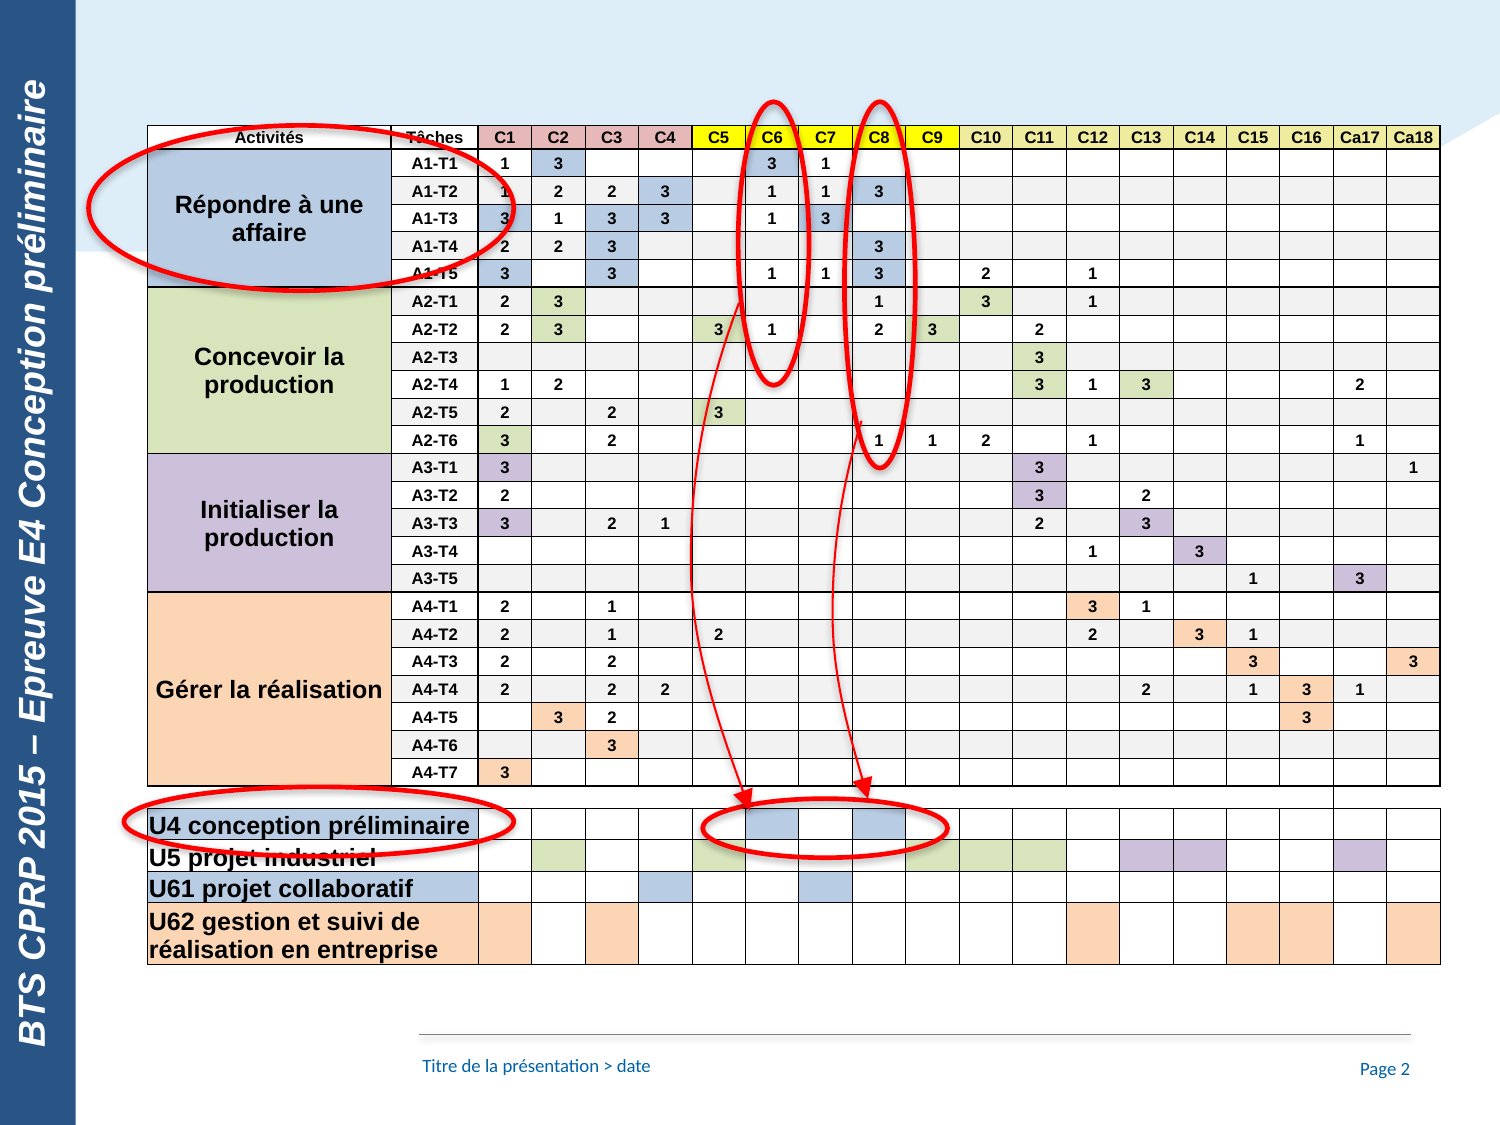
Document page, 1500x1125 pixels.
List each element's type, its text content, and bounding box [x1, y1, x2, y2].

table_cell [639, 426, 692, 453]
table_cell [639, 399, 692, 425]
table_cell [1334, 260, 1386, 286]
table_cell [960, 537, 1012, 564]
table_cell [867, 565, 905, 591]
table_cell [1066, 787, 1120, 808]
table_cell 2 [639, 676, 692, 702]
text_box [830, 420, 873, 799]
table_cell [799, 759, 852, 785]
table_cell [639, 537, 685, 564]
table_cell 3 [586, 260, 638, 286]
table_cell 3 [639, 205, 692, 231]
table_cell [811, 288, 840, 315]
table_cell [1280, 809, 1333, 839]
table_cell [639, 232, 692, 259]
table_cell [748, 509, 798, 536]
table_cell [1280, 177, 1333, 204]
table_cell 3 [479, 454, 531, 481]
table_cell [1227, 426, 1279, 453]
table_cell [532, 454, 585, 481]
table_cell [586, 371, 638, 398]
table_cell [960, 731, 1012, 758]
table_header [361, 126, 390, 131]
table_cell [746, 872, 798, 902]
table_cell [479, 872, 531, 902]
table_header C11 [1013, 126, 1066, 148]
table_cell [1174, 454, 1226, 481]
table_cell [747, 454, 798, 481]
table_cell [749, 537, 798, 564]
table_cell [1280, 343, 1333, 370]
table_header Ca17 [1334, 126, 1386, 148]
table_cell [479, 731, 531, 758]
table_cell [532, 676, 585, 702]
table_cell [868, 648, 905, 675]
table_cell [1013, 537, 1066, 564]
table_cell [853, 859, 905, 871]
table_cell [639, 648, 692, 675]
table_cell 3 [1227, 648, 1279, 675]
table_cell 3 [693, 399, 703, 425]
table_cell [1387, 316, 1439, 342]
table_cell [639, 593, 687, 619]
table_cell 1 [1067, 426, 1119, 453]
table_cell [1013, 676, 1066, 702]
table_cell 3 [1013, 371, 1066, 398]
table_cell [585, 787, 639, 808]
table_cell [693, 150, 742, 176]
table_cell [532, 509, 585, 536]
table_cell [1120, 903, 1173, 964]
table_cell [1120, 648, 1173, 675]
table_cell [799, 787, 852, 798]
table_cell [1013, 150, 1066, 176]
text_box BTS CPRP 2015 – Epreuve E4 Conception préliminaire [0, 0, 76, 1125]
table_cell [1174, 872, 1226, 902]
table_cell [799, 648, 829, 675]
table_cell [1174, 316, 1226, 342]
table_cell [1067, 872, 1119, 902]
table_cell [639, 260, 692, 286]
table_cell [1280, 426, 1333, 453]
table_cell [693, 232, 732, 259]
table_cell 3 [1280, 676, 1333, 702]
table_cell 2 [532, 232, 585, 259]
table_cell [639, 288, 692, 315]
table_cell [639, 787, 692, 808]
table_cell [1173, 787, 1226, 808]
table_cell [906, 537, 959, 564]
table_cell 3 [960, 288, 1012, 315]
table_cell [1067, 809, 1119, 839]
table_cell [532, 260, 585, 286]
table_cell 1 [1227, 676, 1279, 702]
table_cell [960, 648, 1012, 675]
table_cell [1174, 426, 1226, 453]
table_cell [693, 288, 735, 315]
table_cell [1334, 759, 1386, 785]
table_cell [1227, 903, 1279, 964]
table_cell [755, 787, 799, 802]
table_cell [1120, 840, 1173, 871]
table_cell A1-T1 [460, 150, 477, 159]
table_cell [693, 840, 745, 871]
table_cell [586, 840, 638, 871]
table_cell [1387, 759, 1439, 785]
table_cell [960, 232, 1012, 259]
table_cell [586, 872, 638, 902]
table_cell [1334, 787, 1387, 808]
table_cell [1334, 482, 1386, 508]
table_cell [960, 316, 1012, 342]
table_header C2 [532, 126, 585, 148]
table_cell 3 [814, 205, 843, 231]
table_cell 1 [532, 205, 585, 231]
table_cell [960, 399, 1012, 425]
table_cell [914, 371, 959, 398]
table_cell [960, 872, 1012, 902]
table_cell [960, 840, 1012, 871]
table_cell [1174, 205, 1226, 231]
table_cell [799, 593, 825, 619]
table_cell [1334, 593, 1386, 619]
table_cell [960, 565, 1012, 591]
table_cell Gérer la réalisation [148, 593, 391, 785]
table_cell [906, 454, 959, 481]
table_cell 2 [532, 371, 585, 398]
table_cell 3 [532, 288, 585, 315]
table_header C10 [960, 126, 1012, 148]
table_cell 1 [814, 260, 840, 286]
table_cell [1013, 759, 1066, 785]
table_cell A4-T7 [392, 759, 477, 785]
table_cell A4-T4 [392, 676, 477, 702]
table_cell [479, 703, 531, 730]
table_cell [1387, 205, 1439, 231]
table_cell [865, 482, 905, 508]
table_cell [1067, 565, 1119, 591]
table_cell [586, 343, 638, 370]
table_cell [750, 620, 798, 647]
table_cell A4-T1 [392, 593, 477, 619]
table_cell [1013, 288, 1066, 315]
table_cell A2-T2 [392, 316, 477, 342]
text_box [843, 100, 917, 469]
table_cell [1120, 620, 1173, 647]
table_cell [1387, 565, 1439, 591]
table_cell [746, 399, 798, 425]
table_cell 3 [586, 232, 638, 259]
table_cell [1280, 205, 1333, 231]
table_cell [1334, 509, 1386, 536]
table_cell 2 [586, 703, 638, 730]
table_cell 1 [479, 371, 531, 398]
table_cell [1280, 260, 1333, 286]
table_cell [921, 288, 959, 315]
table_cell [479, 565, 531, 591]
table_cell 2 [1067, 620, 1119, 647]
table_header C14 [1174, 126, 1226, 148]
table_header Activités [148, 126, 240, 148]
table_cell A2-T4 [392, 371, 477, 398]
table_cell 2 [479, 399, 531, 425]
table_cell [1227, 872, 1279, 902]
table_cell [1067, 232, 1119, 259]
table_cell [1067, 482, 1119, 508]
table_cell [1387, 676, 1439, 702]
table_cell [1067, 840, 1119, 871]
table_cell 1 [1227, 565, 1279, 591]
table_cell A4-T2 [392, 620, 477, 647]
table_cell U61 projet collaboratif [148, 872, 478, 902]
table_cell [586, 903, 638, 964]
table_cell [960, 759, 1012, 785]
table_header C13 [1120, 126, 1173, 148]
table_cell [917, 343, 959, 370]
table_cell [1387, 177, 1439, 204]
table_header C1 [479, 126, 531, 148]
table_cell [1067, 399, 1119, 425]
table_cell [1226, 787, 1280, 808]
table_cell [1387, 509, 1439, 536]
table_cell [799, 454, 845, 481]
table_cell [1067, 731, 1119, 758]
table_cell [1334, 288, 1386, 315]
table_cell [1227, 316, 1279, 342]
table_cell [692, 787, 734, 808]
table_cell [532, 731, 585, 758]
table_cell [1280, 840, 1333, 871]
table_cell U5 projet industriel [148, 847, 478, 871]
table_cell [917, 205, 959, 231]
table_cell 3 [639, 177, 692, 204]
table_cell [906, 840, 959, 871]
table_cell 2 [586, 648, 638, 675]
table_cell 3 [1013, 343, 1066, 370]
table_cell A4-T6 [392, 731, 477, 758]
table_cell 2 [586, 676, 638, 702]
table_cell [960, 205, 1012, 231]
table_cell [799, 872, 852, 902]
table_cell [1387, 703, 1439, 730]
table_cell [1227, 371, 1279, 398]
table_cell [853, 872, 905, 902]
table_cell [1174, 840, 1226, 871]
table_cell [1120, 288, 1173, 315]
table_cell [1387, 482, 1439, 508]
table_cell 3 [1067, 593, 1119, 619]
table_cell [960, 371, 1012, 398]
table_cell [1334, 840, 1386, 871]
table_header C16 [1280, 126, 1333, 148]
table_cell [1174, 809, 1226, 839]
table_cell [1174, 343, 1226, 370]
table_cell 3 [479, 509, 531, 536]
table_cell [1334, 731, 1386, 758]
table_cell [1067, 676, 1119, 702]
table_cell [960, 454, 1012, 481]
table_cell [1334, 809, 1386, 839]
table_cell 1 [502, 177, 531, 204]
table_cell 1 [1334, 676, 1386, 702]
table_cell 2 [1334, 371, 1386, 398]
table_cell [532, 620, 585, 647]
table_cell 3 [479, 759, 531, 785]
table_cell [1174, 260, 1226, 286]
table_cell [1280, 872, 1333, 902]
table_cell 3 [1280, 703, 1333, 730]
table_cell [532, 343, 585, 370]
table_cell [586, 288, 638, 315]
table_cell [799, 676, 834, 702]
table_cell [639, 703, 692, 730]
table_cell [906, 676, 959, 702]
table_cell [960, 903, 1012, 964]
table_cell [751, 648, 798, 675]
table_cell [1227, 150, 1279, 176]
table_header Tâches [392, 126, 477, 148]
table_cell [693, 343, 719, 370]
table_cell 1 [1067, 371, 1119, 398]
table_cell [1280, 593, 1333, 619]
table_cell [1227, 260, 1279, 286]
table_cell 3 [532, 150, 585, 176]
table_cell 2 [479, 288, 531, 315]
table_cell [1334, 232, 1386, 259]
table_cell [1227, 232, 1279, 259]
table_cell [746, 371, 798, 398]
table_cell [753, 759, 798, 785]
table_cell [1067, 454, 1119, 481]
table_cell [1120, 150, 1173, 176]
table_cell [906, 482, 959, 508]
table_cell [1227, 509, 1279, 536]
table_cell [693, 703, 714, 730]
table_cell [906, 593, 959, 619]
table_cell [960, 343, 1012, 370]
table_cell [1013, 648, 1066, 675]
table_cell 3 [532, 703, 585, 730]
table_cell Concevoir la production [148, 288, 391, 453]
table_cell [906, 648, 959, 675]
table_cell [1227, 288, 1279, 315]
table_cell [639, 371, 692, 398]
table_cell [1174, 399, 1226, 425]
table_header C15 [1227, 126, 1279, 148]
table_cell [920, 232, 959, 259]
table_cell Initialiser la production [148, 454, 391, 591]
table_cell [746, 860, 798, 871]
table_cell [1013, 399, 1066, 425]
table_cell [639, 872, 692, 902]
table_cell [479, 537, 531, 564]
table_cell [1227, 703, 1279, 730]
table_cell [639, 482, 688, 508]
table_cell [871, 787, 906, 804]
table_cell [906, 620, 959, 647]
table_cell [1387, 731, 1439, 758]
table_cell [909, 150, 959, 176]
table_cell [799, 509, 833, 536]
table_cell [960, 509, 1012, 536]
table_cell [1334, 703, 1386, 730]
table_cell [1387, 903, 1440, 964]
table_cell [1120, 205, 1173, 231]
table_cell 1 [1067, 537, 1119, 564]
table_cell [693, 371, 710, 398]
table_cell [906, 703, 959, 730]
table_cell [1227, 840, 1279, 871]
table_cell [746, 426, 798, 453]
table_cell [532, 593, 585, 619]
table_cell [906, 903, 959, 964]
table_cell [906, 731, 959, 758]
table_cell A3-T3 [392, 509, 477, 536]
table_cell [799, 399, 851, 425]
table_cell 3 [1120, 509, 1173, 536]
table_header C12 [1067, 126, 1119, 148]
table_cell [693, 676, 705, 702]
table_cell [799, 703, 840, 730]
table_cell [586, 759, 638, 785]
table_cell [693, 903, 745, 964]
table_cell 2 [479, 316, 531, 342]
table_cell [960, 482, 1012, 508]
table_cell [1120, 316, 1173, 342]
table_cell [1227, 809, 1279, 839]
table_cell [1067, 759, 1119, 785]
table_cell [693, 260, 733, 286]
table_cell [1013, 232, 1066, 259]
table_cell [532, 809, 585, 839]
text_box [737, 101, 810, 387]
table_cell [909, 399, 959, 425]
table_cell [586, 565, 638, 591]
table_cell [1067, 150, 1119, 176]
table_cell [1334, 620, 1386, 647]
table_cell [870, 759, 905, 785]
table_cell 2 [479, 482, 531, 508]
table_cell 1 [811, 177, 846, 204]
table_cell 2 [586, 509, 638, 536]
table_cell A3-T4 [392, 537, 477, 564]
table_cell [1387, 787, 1440, 808]
table_cell 1 [639, 509, 686, 536]
table_cell [1387, 260, 1439, 286]
table_cell [1227, 759, 1279, 785]
table_cell [1067, 648, 1119, 675]
table_cell [1120, 809, 1173, 839]
table_cell [1067, 177, 1119, 204]
table_cell [869, 703, 905, 730]
table_cell [867, 593, 905, 619]
table_cell [1387, 872, 1440, 902]
table_header C9 [906, 126, 959, 148]
table_cell [693, 177, 737, 204]
table_cell 2 [1013, 316, 1066, 342]
table_cell 3 [1334, 565, 1386, 591]
table_cell [1334, 205, 1386, 231]
table_header C8 [853, 126, 858, 140]
table_cell 3 [479, 260, 531, 286]
table_cell [1120, 260, 1173, 286]
table_cell [869, 731, 905, 758]
table_cell [1387, 809, 1440, 839]
table_cell [639, 454, 692, 481]
table_cell [906, 509, 959, 536]
table_cell [639, 316, 692, 342]
table_cell [815, 232, 841, 259]
table_cell [1120, 872, 1173, 902]
table_cell 2 [1120, 482, 1173, 508]
table_cell 2 [586, 426, 638, 453]
table_cell [586, 537, 638, 564]
table_cell [799, 537, 829, 564]
table_cell [1334, 150, 1386, 176]
table_cell [799, 343, 843, 370]
table_cell A4-T5 [392, 703, 477, 730]
table_cell [799, 731, 847, 758]
table_cell [1120, 759, 1173, 785]
table_header C7 [799, 126, 852, 148]
table_cell [914, 177, 959, 204]
table_cell [586, 809, 638, 839]
table_cell [752, 676, 798, 702]
table_cell [693, 426, 697, 446]
table_cell A3-T5 [392, 565, 477, 591]
table_cell [1013, 731, 1066, 758]
table_cell [1280, 731, 1333, 758]
table_cell 3 [532, 316, 585, 342]
table_cell [532, 648, 585, 675]
table_cell [906, 787, 959, 808]
table_cell 1 [906, 426, 959, 453]
table_cell [1227, 454, 1279, 481]
table_cell [639, 903, 692, 964]
table_cell [1280, 648, 1333, 675]
table_cell [586, 454, 638, 481]
table_cell [1387, 232, 1439, 259]
table_cell [1174, 676, 1226, 702]
table_cell [1174, 565, 1226, 591]
table_cell A3-T2 [392, 482, 477, 508]
table_cell [479, 343, 531, 370]
table_cell [1013, 872, 1066, 902]
text_box [688, 301, 753, 811]
table_cell [868, 676, 905, 702]
table_cell [693, 872, 745, 902]
table_cell [1174, 703, 1226, 730]
table_cell 3 [586, 731, 638, 758]
table_cell [960, 177, 1012, 204]
table_cell 1 [806, 150, 851, 176]
table_cell [639, 759, 692, 785]
table_cell [1280, 454, 1333, 481]
table_cell [1174, 759, 1226, 785]
table_cell [865, 509, 905, 536]
table_cell [1227, 399, 1279, 425]
table_cell 1 [1227, 620, 1279, 647]
table_cell 2 [960, 260, 1012, 286]
table_cell [1120, 787, 1173, 808]
table_cell [1387, 620, 1439, 647]
table_cell [799, 620, 826, 647]
table_cell [1174, 232, 1226, 259]
table_cell [1120, 565, 1173, 591]
table_cell [478, 787, 532, 808]
table_cell [1387, 343, 1439, 370]
table_cell [1280, 316, 1333, 342]
table_cell 3 [513, 205, 531, 231]
table_cell [853, 903, 905, 964]
table_cell [532, 787, 585, 808]
table_cell [479, 840, 531, 871]
table_cell [148, 787, 243, 802]
table_cell [1334, 648, 1386, 675]
table_cell [1174, 150, 1226, 176]
table_cell [1280, 759, 1333, 785]
table_cell [1013, 565, 1066, 591]
table_cell [867, 620, 905, 647]
table_cell 2 [479, 648, 531, 675]
table_cell [1067, 703, 1119, 730]
table_cell [1334, 177, 1386, 204]
table_cell [532, 903, 585, 964]
table_cell [639, 343, 692, 370]
table_cell [906, 759, 959, 785]
table_cell [532, 872, 585, 902]
table_cell [1227, 482, 1279, 508]
table_cell [1120, 426, 1173, 453]
table_cell [1120, 703, 1173, 730]
table_cell [1387, 537, 1439, 564]
table_cell [1120, 537, 1173, 564]
table_cell [906, 565, 959, 591]
table_cell 3 [1013, 454, 1066, 481]
table_cell [1174, 288, 1226, 315]
table_cell [1280, 903, 1333, 964]
table_header Ca18 [1387, 126, 1439, 148]
table_cell [960, 150, 1012, 176]
table_cell [693, 205, 734, 231]
table_cell [1067, 205, 1119, 231]
text_box [701, 797, 949, 859]
table_cell [1280, 288, 1333, 315]
table_cell [1067, 316, 1119, 342]
table_cell 2 [479, 593, 531, 619]
table_cell [1280, 537, 1333, 564]
table_cell 1 [1067, 260, 1119, 286]
table_cell U62 gestion et suivi de réalisation en entreprise [148, 903, 478, 964]
table_cell [1334, 399, 1386, 425]
table_cell [1013, 809, 1066, 839]
table_cell 3 [1120, 371, 1173, 398]
table_cell [1334, 343, 1386, 370]
table_cell [1013, 620, 1066, 647]
text_box [123, 786, 515, 858]
table_cell [1174, 177, 1226, 204]
table_cell [865, 454, 905, 481]
table_cell [1280, 371, 1333, 398]
text_box [87, 124, 515, 292]
table_cell [506, 809, 531, 839]
table_cell [1174, 648, 1226, 675]
table_cell 1 [1387, 454, 1439, 481]
table_cell [1227, 177, 1279, 204]
table_cell [693, 654, 698, 675]
table_cell [1120, 232, 1173, 259]
table_cell 2 [1013, 509, 1066, 536]
table_cell 2 [586, 177, 638, 204]
table_cell [1387, 399, 1439, 425]
table_cell 3 [586, 205, 638, 231]
table_cell [639, 731, 692, 758]
table_cell [532, 565, 585, 591]
table_cell [479, 903, 531, 964]
table_cell [960, 593, 1012, 619]
table_cell [532, 399, 585, 425]
table_cell [639, 150, 692, 176]
table_cell [1013, 787, 1066, 808]
table_cell A3-T1 [392, 454, 477, 481]
table_cell A1-T5 [419, 264, 477, 286]
table_cell [1280, 509, 1333, 536]
table_cell [586, 316, 638, 342]
table_cell [639, 620, 692, 647]
table_cell [693, 731, 723, 758]
table_cell [799, 426, 851, 453]
table_cell [1280, 482, 1333, 508]
table_cell [1067, 509, 1119, 536]
table_cell [693, 809, 724, 839]
table_cell 2 [1120, 676, 1173, 702]
table_cell [806, 316, 841, 342]
table_cell A2-T1 [392, 288, 477, 315]
table_cell [1227, 731, 1279, 758]
table_cell [1013, 703, 1066, 730]
table_cell [693, 759, 732, 785]
table_cell [799, 482, 838, 508]
table_cell [1013, 426, 1066, 453]
table_cell 3 [920, 316, 959, 342]
table_cell 1 [1120, 593, 1173, 619]
table_cell [1280, 620, 1333, 647]
table_cell [1280, 399, 1333, 425]
table_cell [1227, 537, 1279, 564]
table_cell [393, 787, 478, 799]
table_cell [959, 787, 1013, 808]
table_cell [1334, 454, 1386, 481]
table_cell [532, 426, 585, 453]
table_cell [906, 872, 959, 902]
table_cell 3 [1174, 620, 1226, 647]
table_cell [799, 903, 852, 964]
table_cell [639, 840, 692, 871]
table_cell [586, 482, 638, 508]
table_cell [1280, 150, 1333, 176]
table_cell [1387, 288, 1439, 315]
table_cell [1387, 840, 1440, 871]
table_cell [925, 809, 959, 839]
table_header C5 [693, 126, 745, 148]
table_cell [1227, 593, 1279, 619]
table_cell [1387, 426, 1439, 453]
table_cell [1120, 177, 1173, 204]
table_cell [1334, 316, 1386, 342]
table_cell [747, 482, 798, 508]
table_cell [1174, 903, 1226, 964]
table_cell [799, 565, 827, 591]
table_cell [1174, 731, 1226, 758]
table_cell [1280, 787, 1333, 808]
table_cell 2 [960, 426, 1012, 453]
table_cell [1013, 903, 1066, 964]
table_cell [752, 703, 798, 730]
table_cell [1013, 177, 1066, 204]
table_cell [1120, 454, 1173, 481]
table_cell 3 [1013, 482, 1066, 508]
table_cell [1174, 371, 1226, 398]
table_cell [1174, 509, 1226, 536]
table_cell [1387, 371, 1439, 398]
table_cell [866, 537, 905, 564]
table_cell [1227, 205, 1279, 231]
table_cell [1334, 872, 1386, 902]
table_cell [1120, 731, 1173, 758]
table_cell [1013, 260, 1066, 286]
table_cell 1 [1334, 426, 1386, 453]
table_cell [960, 809, 1012, 839]
table_cell [1334, 537, 1386, 564]
table_cell A2-T5 [392, 399, 477, 425]
table_cell 3 [1174, 537, 1226, 564]
table_cell 3 [479, 426, 531, 453]
table_cell A2-T3 [392, 343, 477, 370]
table_header C3 [586, 126, 638, 148]
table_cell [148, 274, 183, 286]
table_cell [532, 840, 585, 871]
table_cell [1120, 399, 1173, 425]
table_cell [532, 759, 585, 785]
table_cell [1280, 232, 1333, 259]
table_cell [1280, 565, 1333, 591]
table_header C4 [639, 126, 691, 148]
table_cell [960, 620, 1012, 647]
table_cell [1334, 903, 1386, 964]
table_cell 1 [479, 150, 531, 176]
table_cell [1387, 150, 1439, 176]
table_cell 1 [1067, 288, 1119, 315]
table_cell [1013, 593, 1066, 619]
table_cell 3 [693, 316, 728, 342]
table_cell [1174, 482, 1226, 508]
table_cell 1 [586, 593, 638, 619]
table_cell [639, 565, 685, 591]
table_cell [799, 866, 852, 871]
table_cell 2 [532, 177, 585, 204]
table_cell 2 [479, 620, 531, 647]
table_cell [746, 903, 798, 964]
table_cell [586, 150, 638, 176]
table_cell [1067, 903, 1119, 964]
table_cell 2 [485, 232, 531, 259]
table_cell [960, 703, 1012, 730]
table_cell [799, 371, 846, 398]
table_cell [750, 593, 798, 619]
table_cell [1013, 840, 1066, 871]
table_cell [1387, 593, 1439, 619]
table_cell [532, 482, 585, 508]
table_cell [1067, 343, 1119, 370]
table_cell [1174, 593, 1226, 619]
table_cell [960, 676, 1012, 702]
table_cell 2 [586, 399, 638, 425]
table_cell A4-T3 [392, 648, 477, 675]
table_cell [1120, 343, 1173, 370]
table_cell 1 [586, 620, 638, 647]
table_cell 2 [479, 676, 531, 702]
table_cell 3 [1387, 648, 1439, 675]
table_cell [749, 565, 798, 591]
table_cell [532, 537, 585, 564]
table_cell [1227, 343, 1279, 370]
table_cell [639, 809, 692, 839]
table_cell A2-T6 [392, 426, 477, 453]
table_cell [753, 731, 798, 758]
table_cell [921, 260, 959, 286]
table_cell [1013, 205, 1066, 231]
